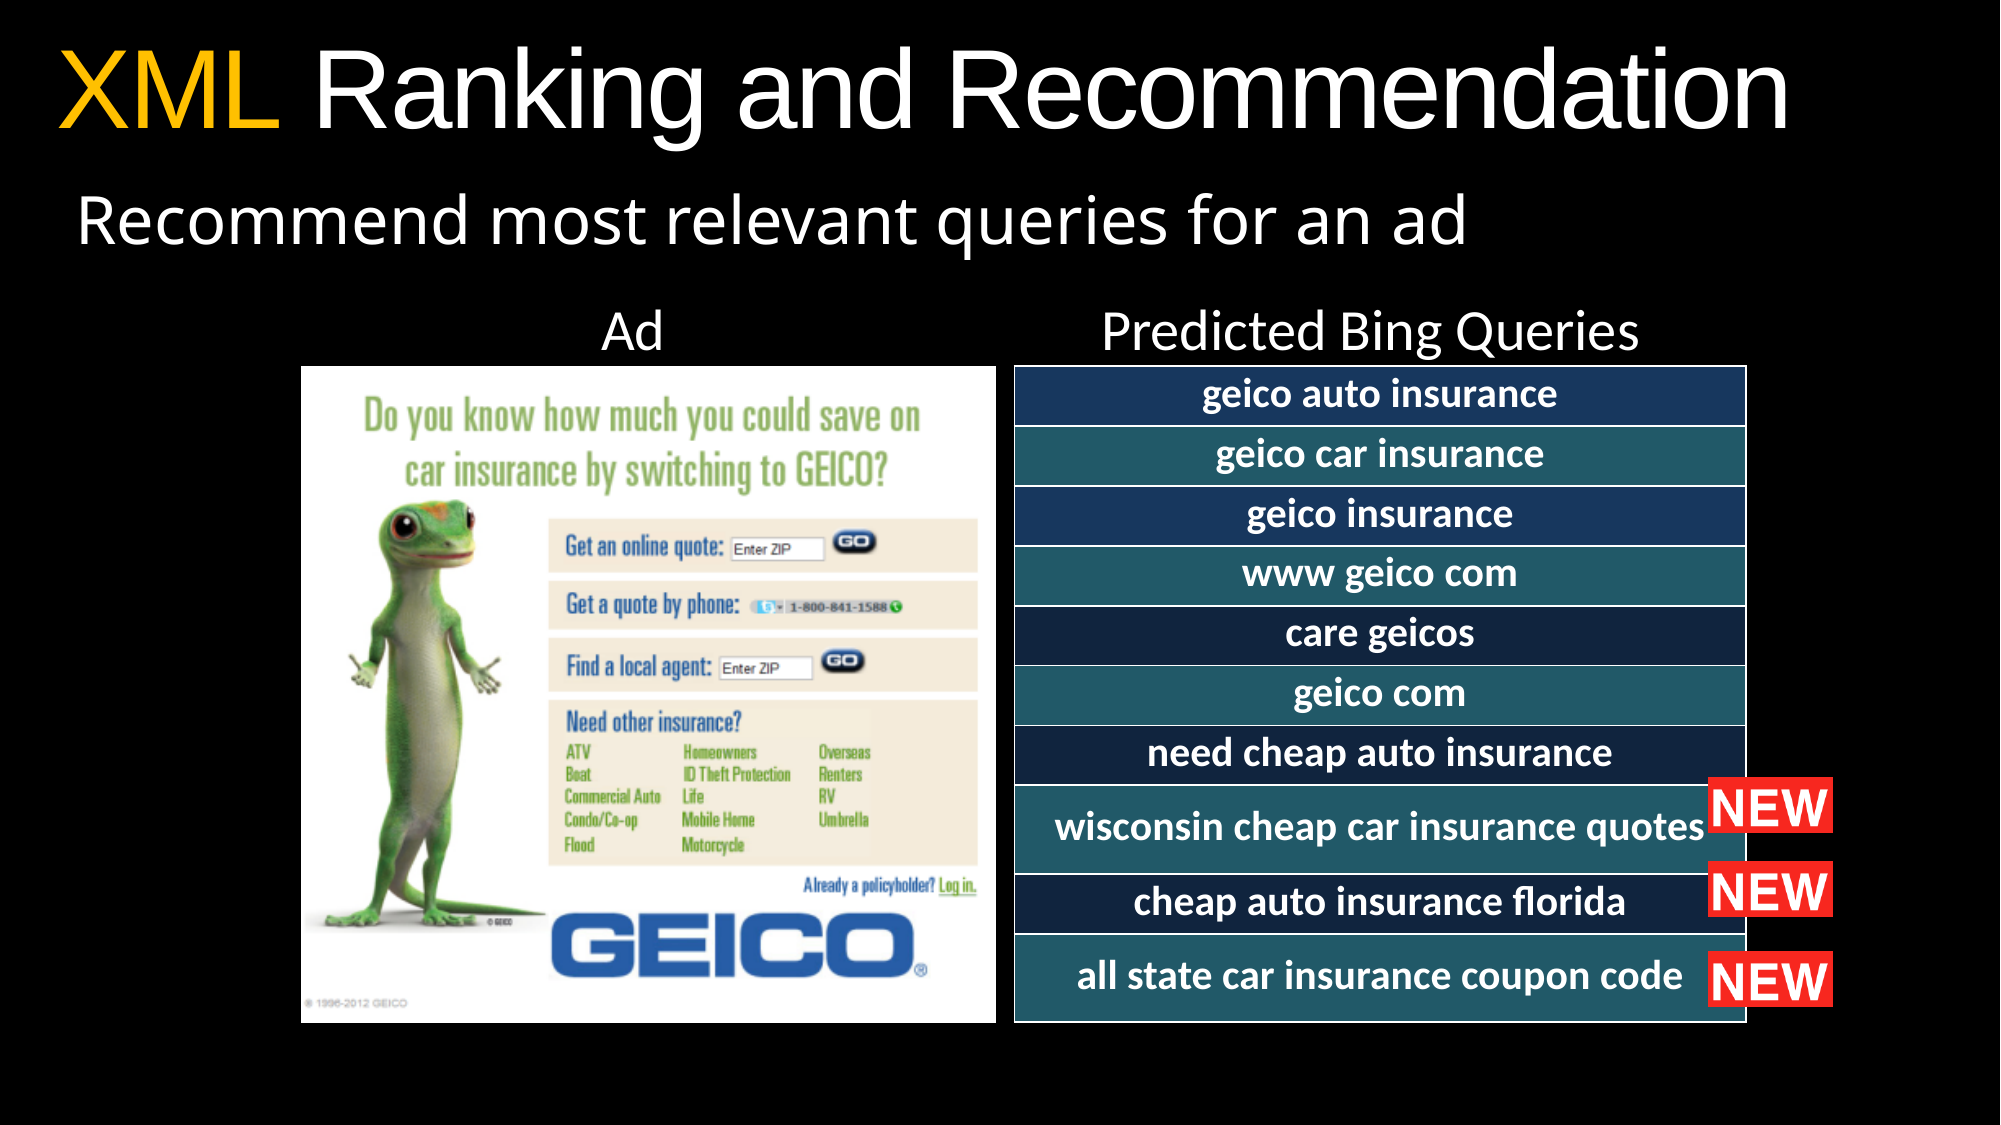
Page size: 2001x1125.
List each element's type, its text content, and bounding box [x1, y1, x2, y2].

list Recommend most relevant queries for an ad [1431, 182, 2000, 1125]
table_cell www geico com [1015, 547, 1745, 605]
table_header geico auto insurance [1015, 367, 1745, 425]
picture [1708, 950, 1834, 1007]
picture [1708, 777, 1834, 834]
table_cell geico car insurance [1015, 427, 1745, 485]
table_cell geico insurance [1015, 487, 1745, 545]
table_cell all state car insurance coupon code [1015, 935, 1745, 1021]
text_box [43, 182, 1431, 1125]
picture [301, 365, 997, 1023]
text_box Predicted Bing Queries [1033, 284, 1709, 373]
table_cell cheap auto insurance florida [1015, 875, 1745, 933]
table_cell wisconsin cheap car insurance quotes [1015, 786, 1745, 873]
text_box Ad [295, 284, 971, 373]
table_cell care geicos [1015, 607, 1745, 665]
table_cell need cheap auto insurance [1015, 726, 1745, 784]
picture [1708, 861, 1834, 917]
table_cell geico com [1015, 666, 1745, 725]
title XML Ranking and Recommendation [41, 5, 1945, 182]
